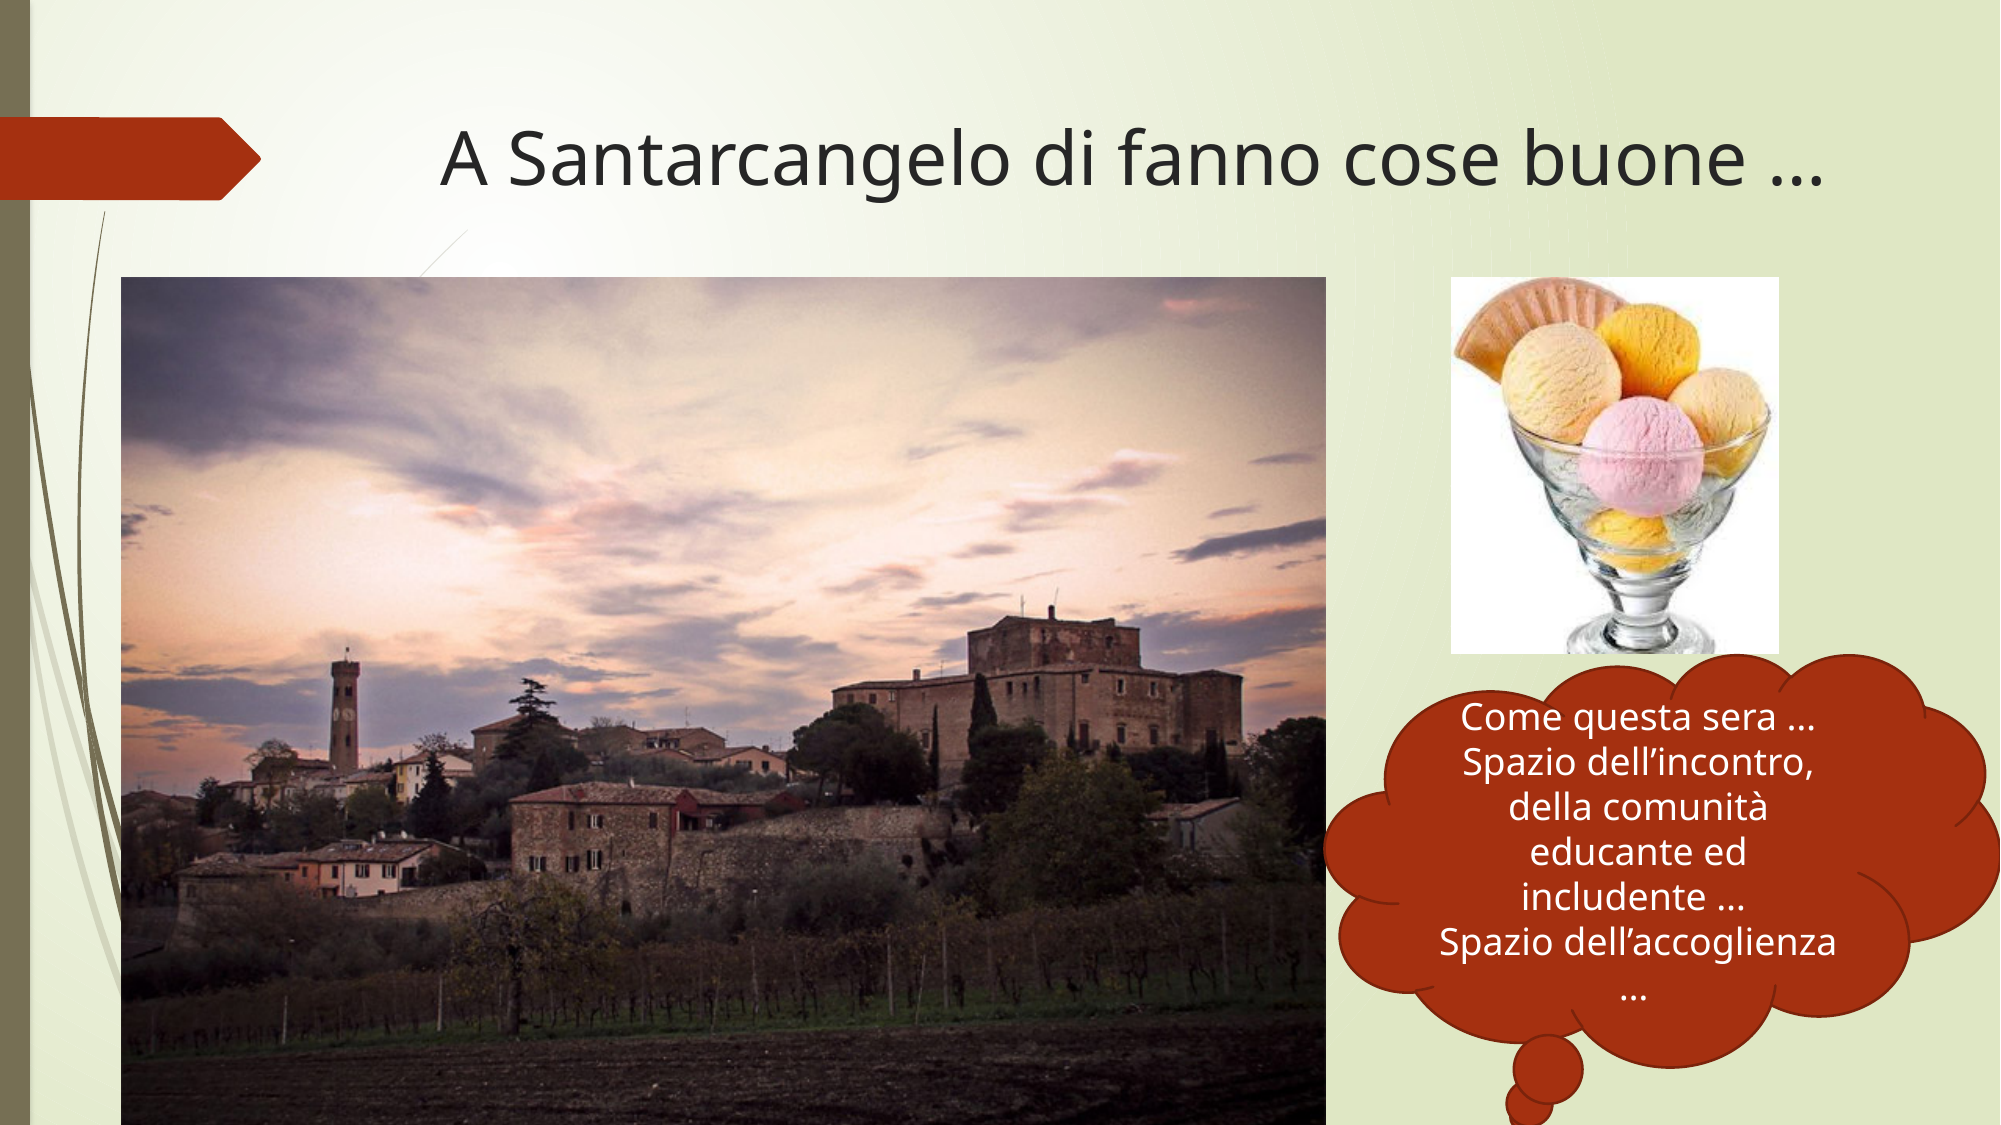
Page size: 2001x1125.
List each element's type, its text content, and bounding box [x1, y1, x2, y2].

text_box Come questa sera … Spazio dell’incontro, della comunità educante ed includente … Spazio dell’accoglienza … [1330, 654, 2000, 1125]
picture [121, 276, 1326, 1125]
title A Santarcangelo di fanno cose buone … [425, 102, 1888, 313]
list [1451, 276, 1779, 655]
